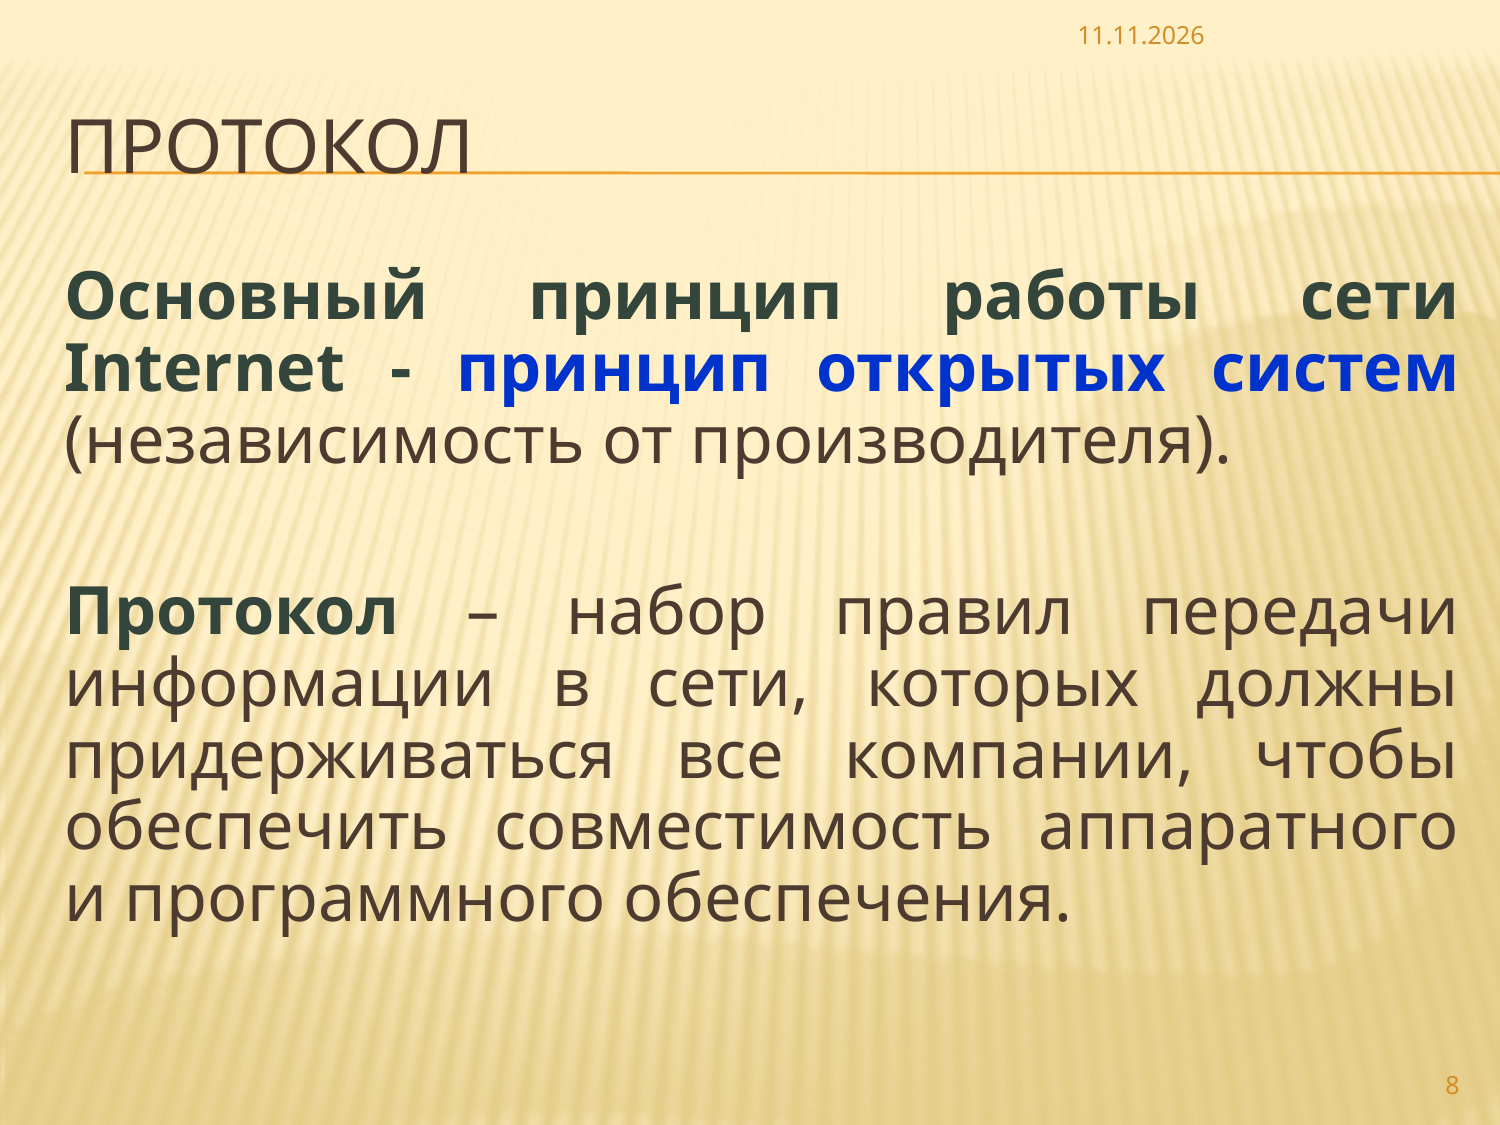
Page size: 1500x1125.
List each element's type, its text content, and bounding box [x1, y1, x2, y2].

list Основный принцип работы сети Internet - принцип открытых систем (независимость от производителя). Протокол – набор правил передачи информации в сети, которых должны придерживаться все компании, чтобы обеспечить совместимость аппаратного и программного обеспечения. [50, 254, 1475, 998]
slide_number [1062, 12, 1475, 60]
slide_number 8 [1350, 1061, 1475, 1103]
title Протокол [50, 75, 1475, 213]
